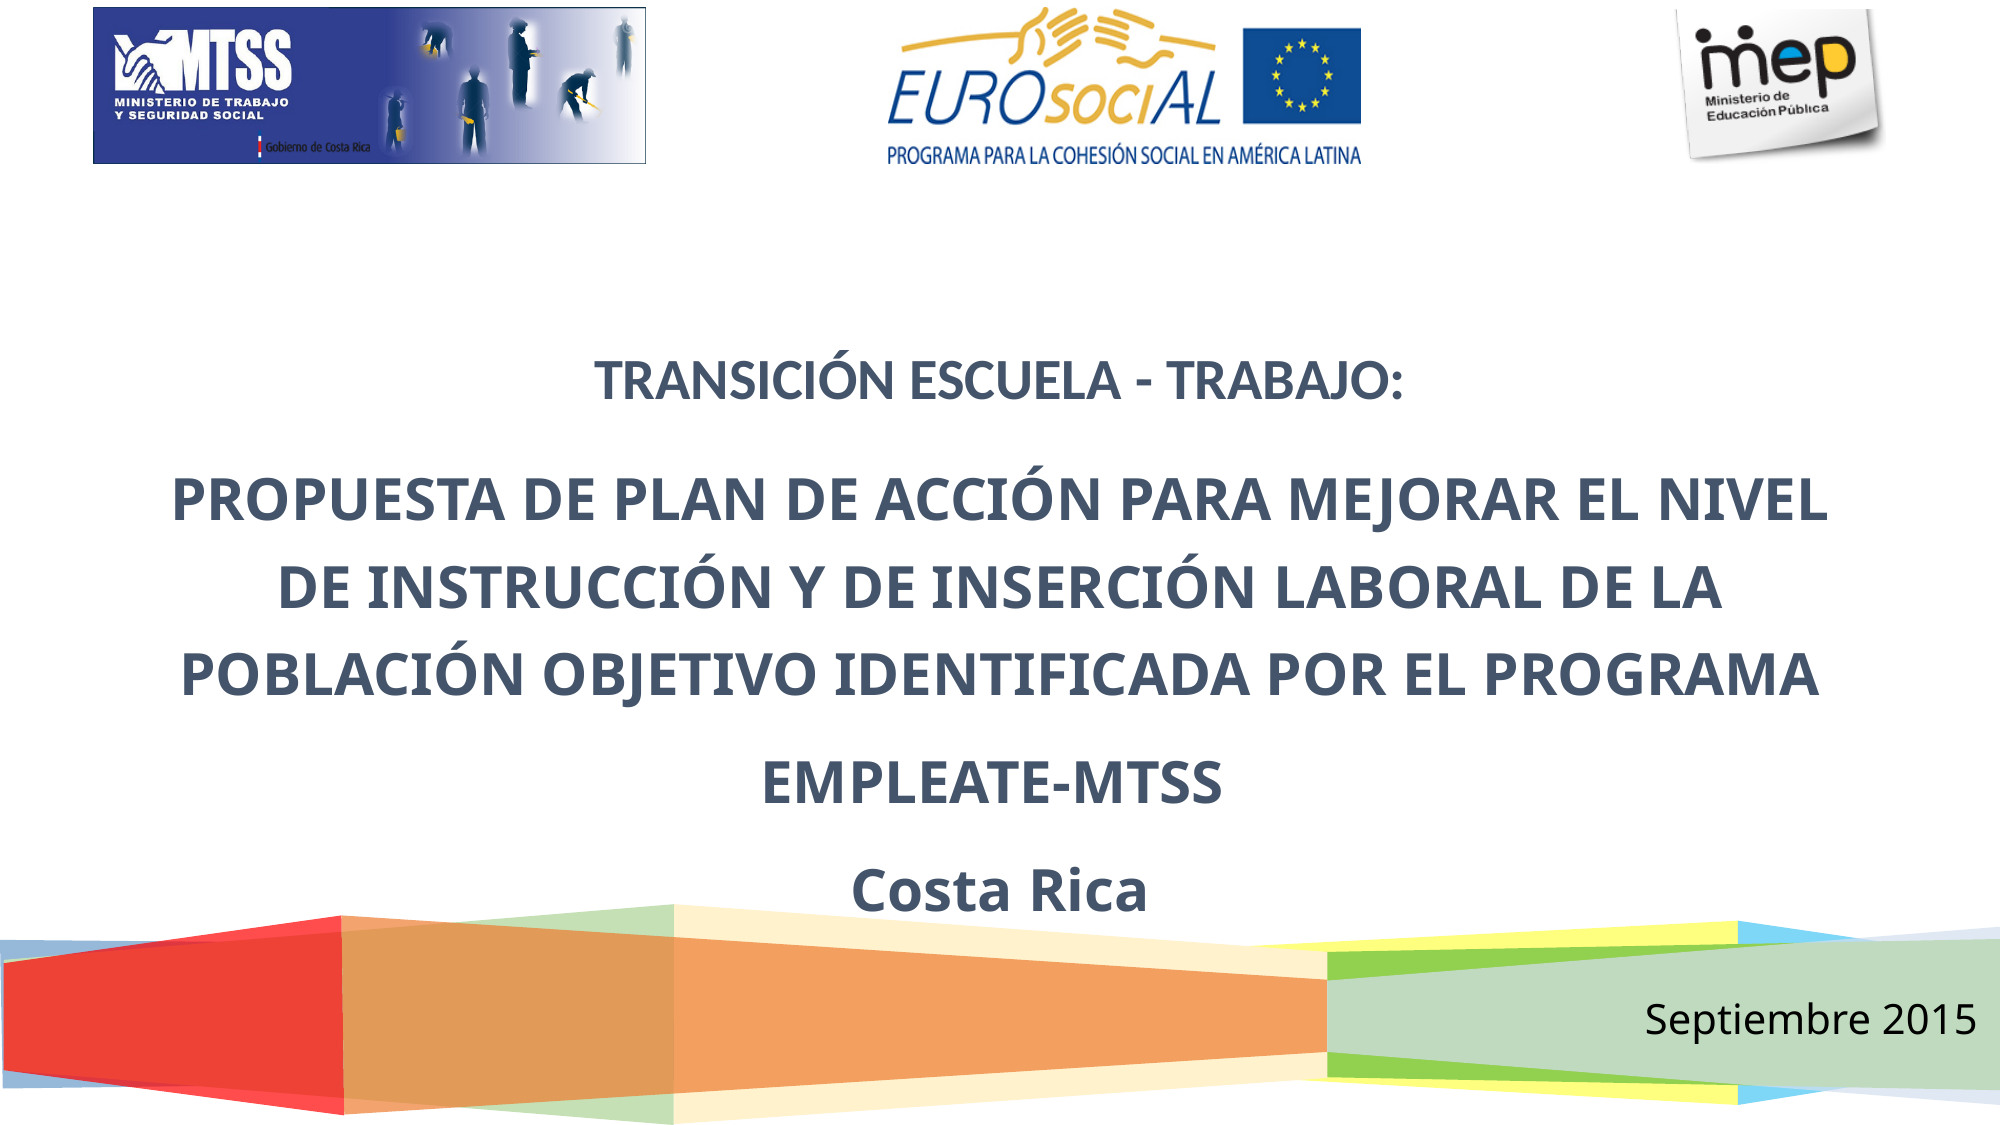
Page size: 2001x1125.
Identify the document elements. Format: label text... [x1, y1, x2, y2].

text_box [92, 7, 1886, 164]
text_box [0, 904, 2000, 1125]
list TRANSICIÓN ESCUELA - TRABAJO: PROPUESTA DE PLAN DE ACCIÓN PARA MEJORAR EL NIVEL DE INSTRUCCIÓN Y DE INSERCIÓN LABORAL DE LA POBLACIÓN OBJETIVO IDENTIFICADA POR EL PROGRAMA EMPLEATE-MTSS Costa Rica [137, 299, 1863, 904]
